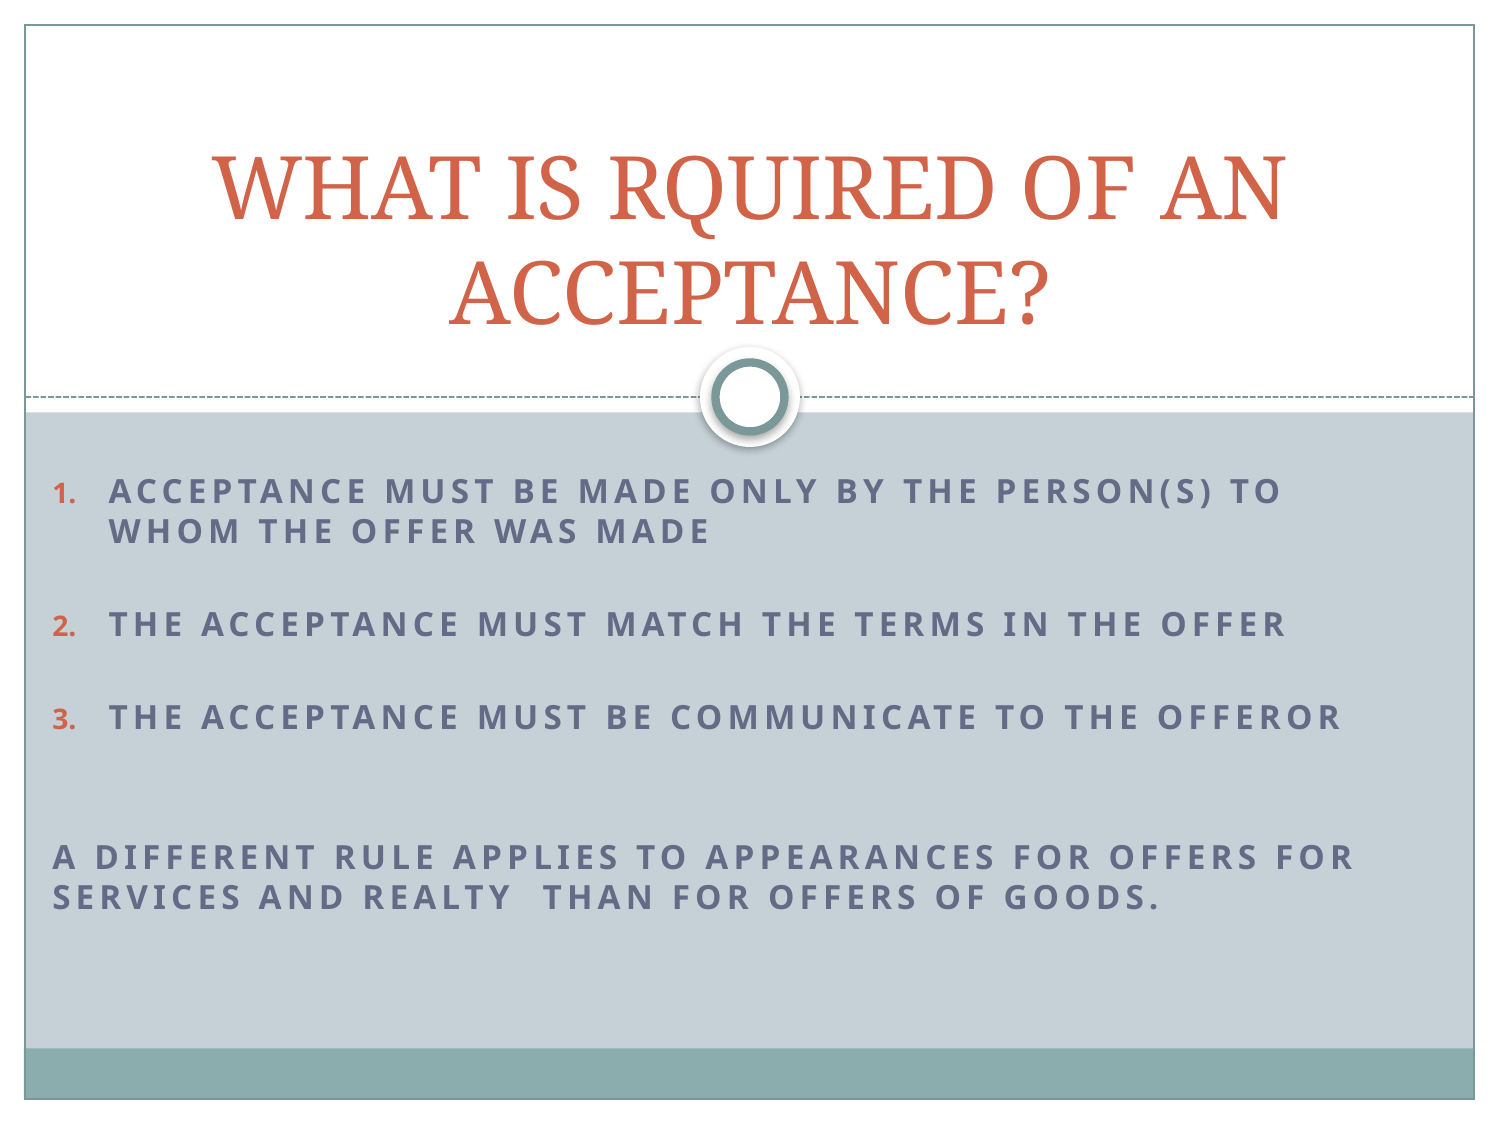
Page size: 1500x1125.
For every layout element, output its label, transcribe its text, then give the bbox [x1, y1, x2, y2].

subtitle Acceptance must be made only by the person(s) to whom the offer was made The acceptance must match the terms in the offer The acceptance must be communicate to the offeror A different rule applies to appearances for offers for services and realty than for offers of goods. [37, 462, 1413, 750]
title WHAT IS RQUIRED OF AN ACCEPTANCE? [112, 62, 1388, 350]
